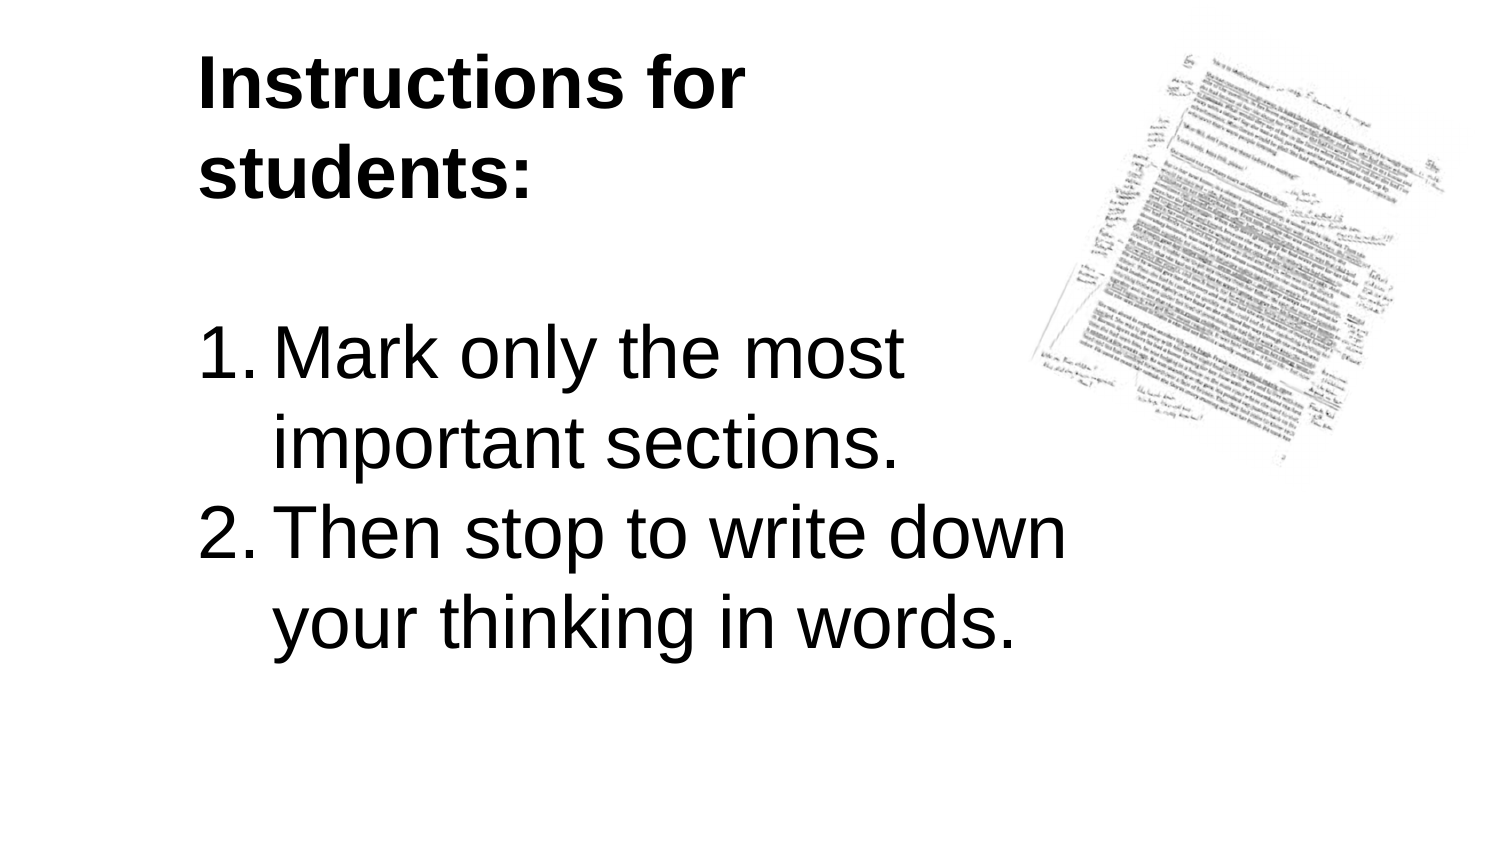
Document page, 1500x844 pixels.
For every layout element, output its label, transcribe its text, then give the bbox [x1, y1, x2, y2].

picture [1028, 1, 1474, 491]
text_box Instructions for students: Mark only the most important sections. Then stop to write down your thinking in words. [182, 19, 1106, 689]
